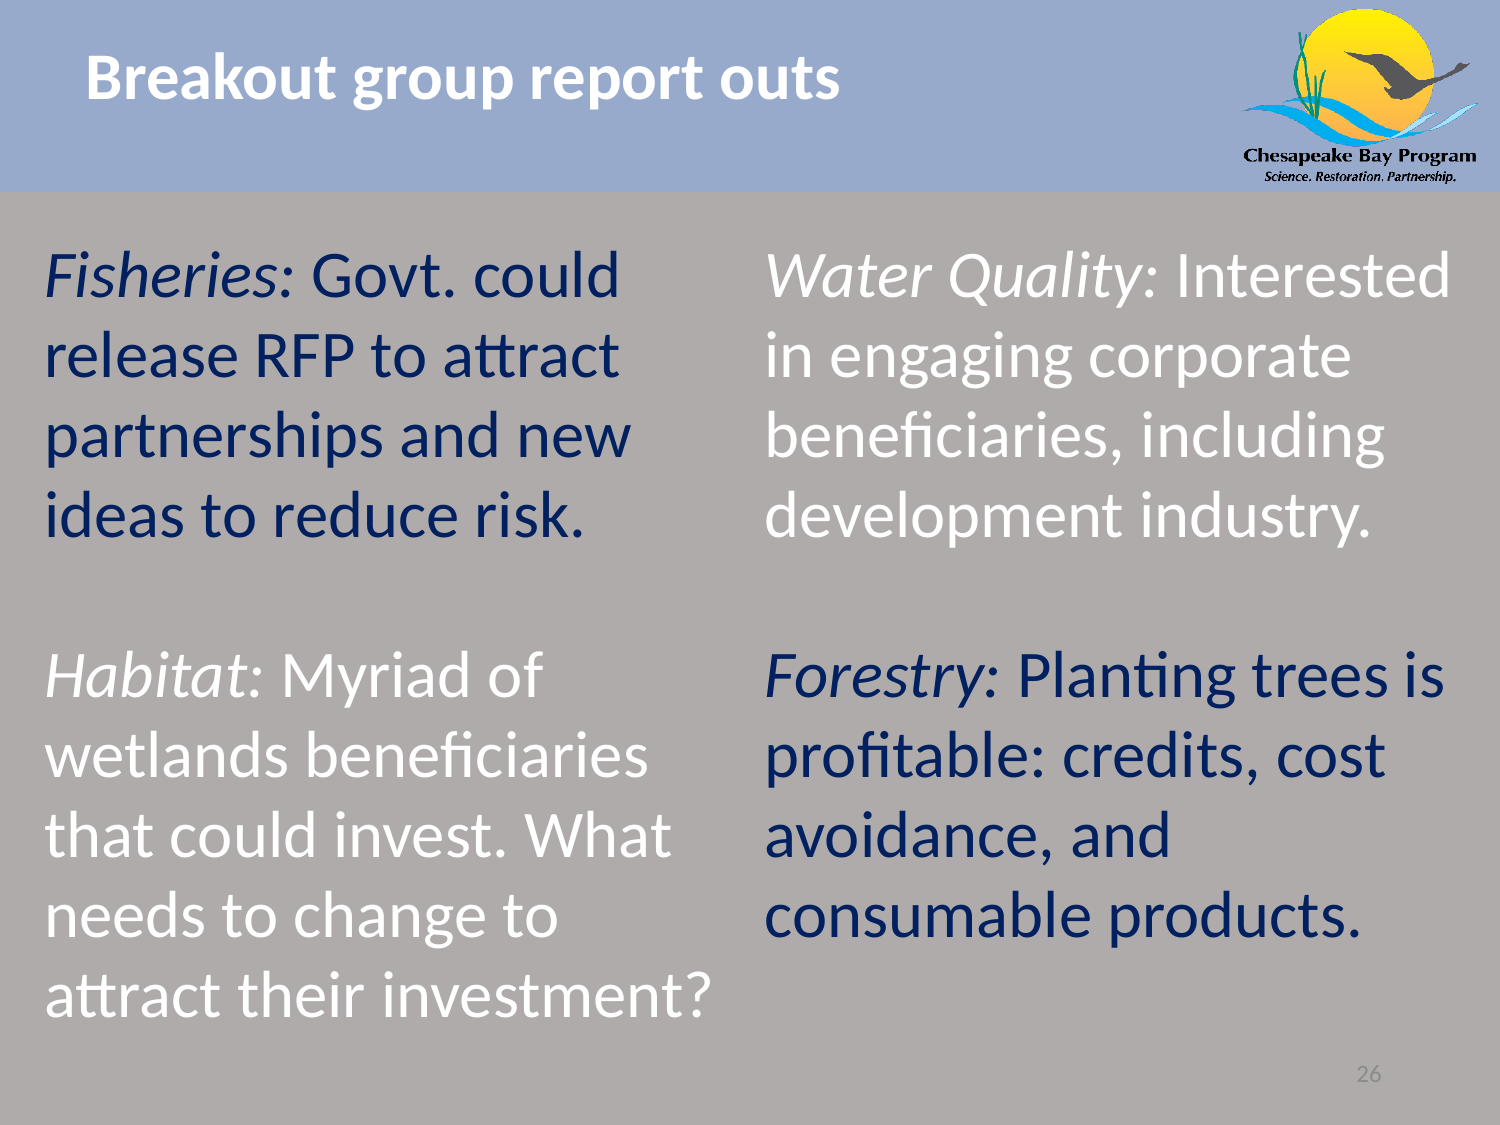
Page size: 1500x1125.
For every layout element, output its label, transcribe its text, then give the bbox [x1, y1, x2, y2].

text_box Fisheries: Govt. could release RFP to attract partnerships and new ideas to reduce risk. Habitat: Myriad of wetlands beneficiaries that could invest. What needs to change to attract their investment? [29, 223, 750, 1039]
picture [1241, 7, 1478, 184]
slide_number 26 [1059, 1042, 1397, 1103]
text_box Water Quality: Interested in engaging corporate beneficiaries, including development industry. Forestry: Planting trees is profitable: credits, cost avoidance, and consumable products. [750, 223, 1471, 959]
text_box [0, 0, 1500, 193]
text_box Breakout group report outs [70, 25, 1241, 120]
